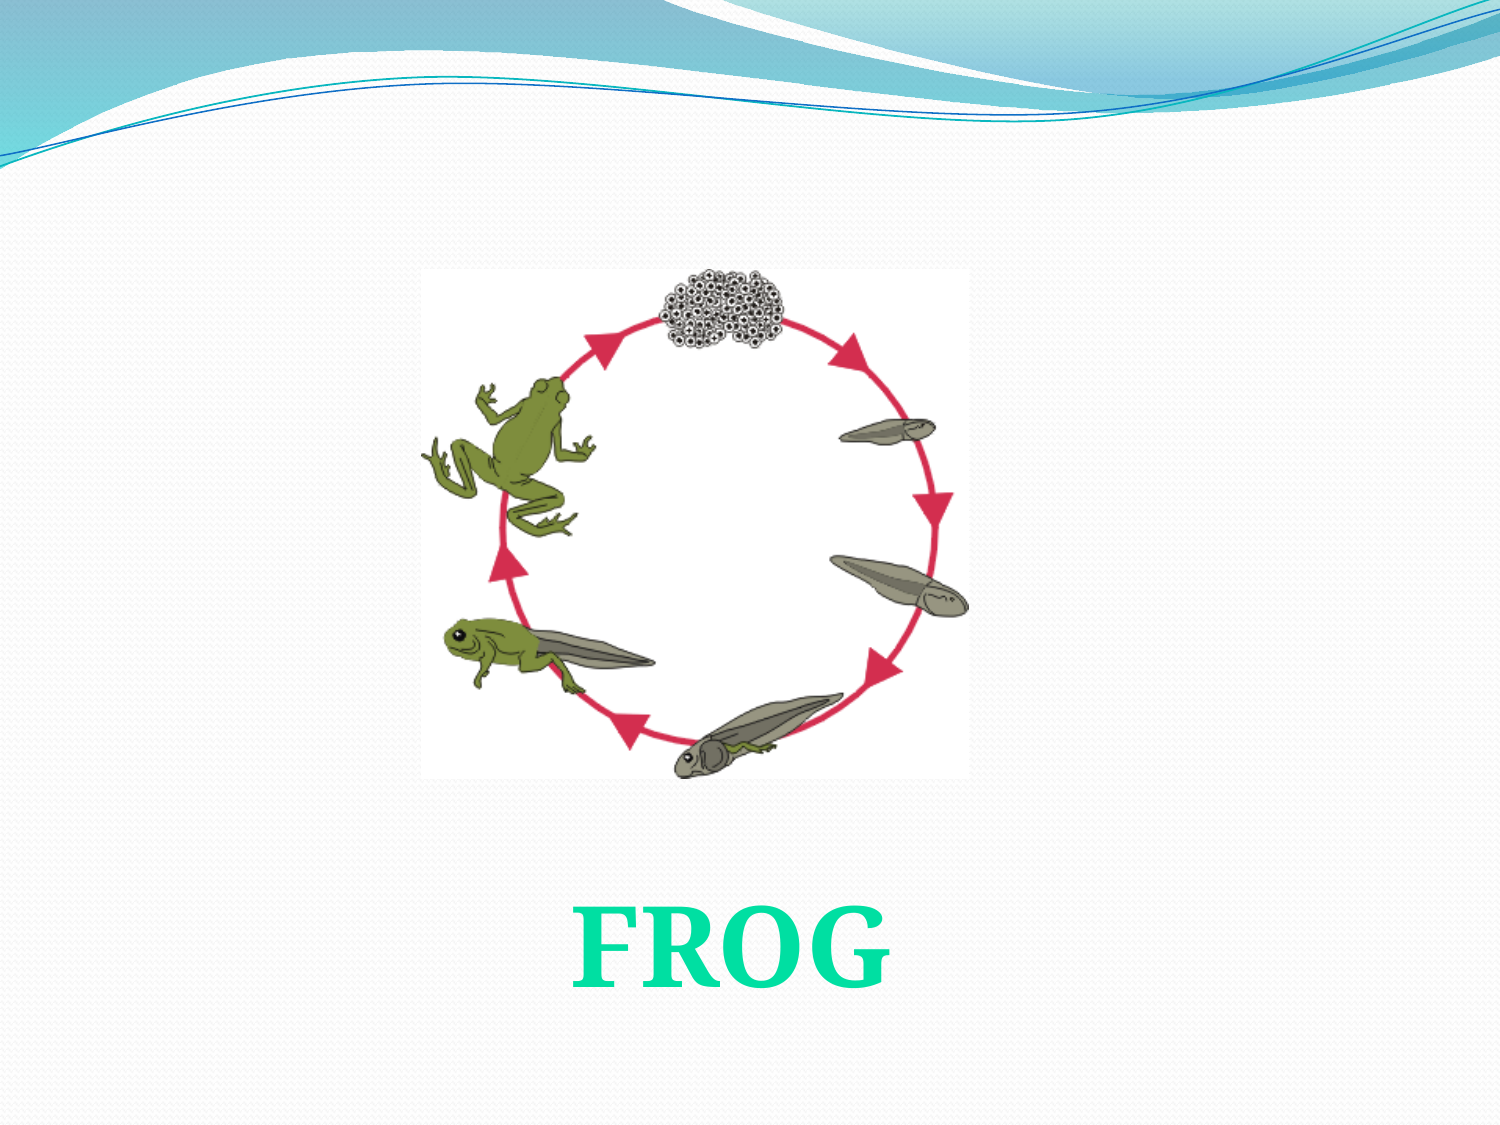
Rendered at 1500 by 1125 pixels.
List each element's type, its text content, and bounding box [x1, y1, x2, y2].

text_box frog [555, 867, 908, 1018]
picture [421, 269, 969, 780]
